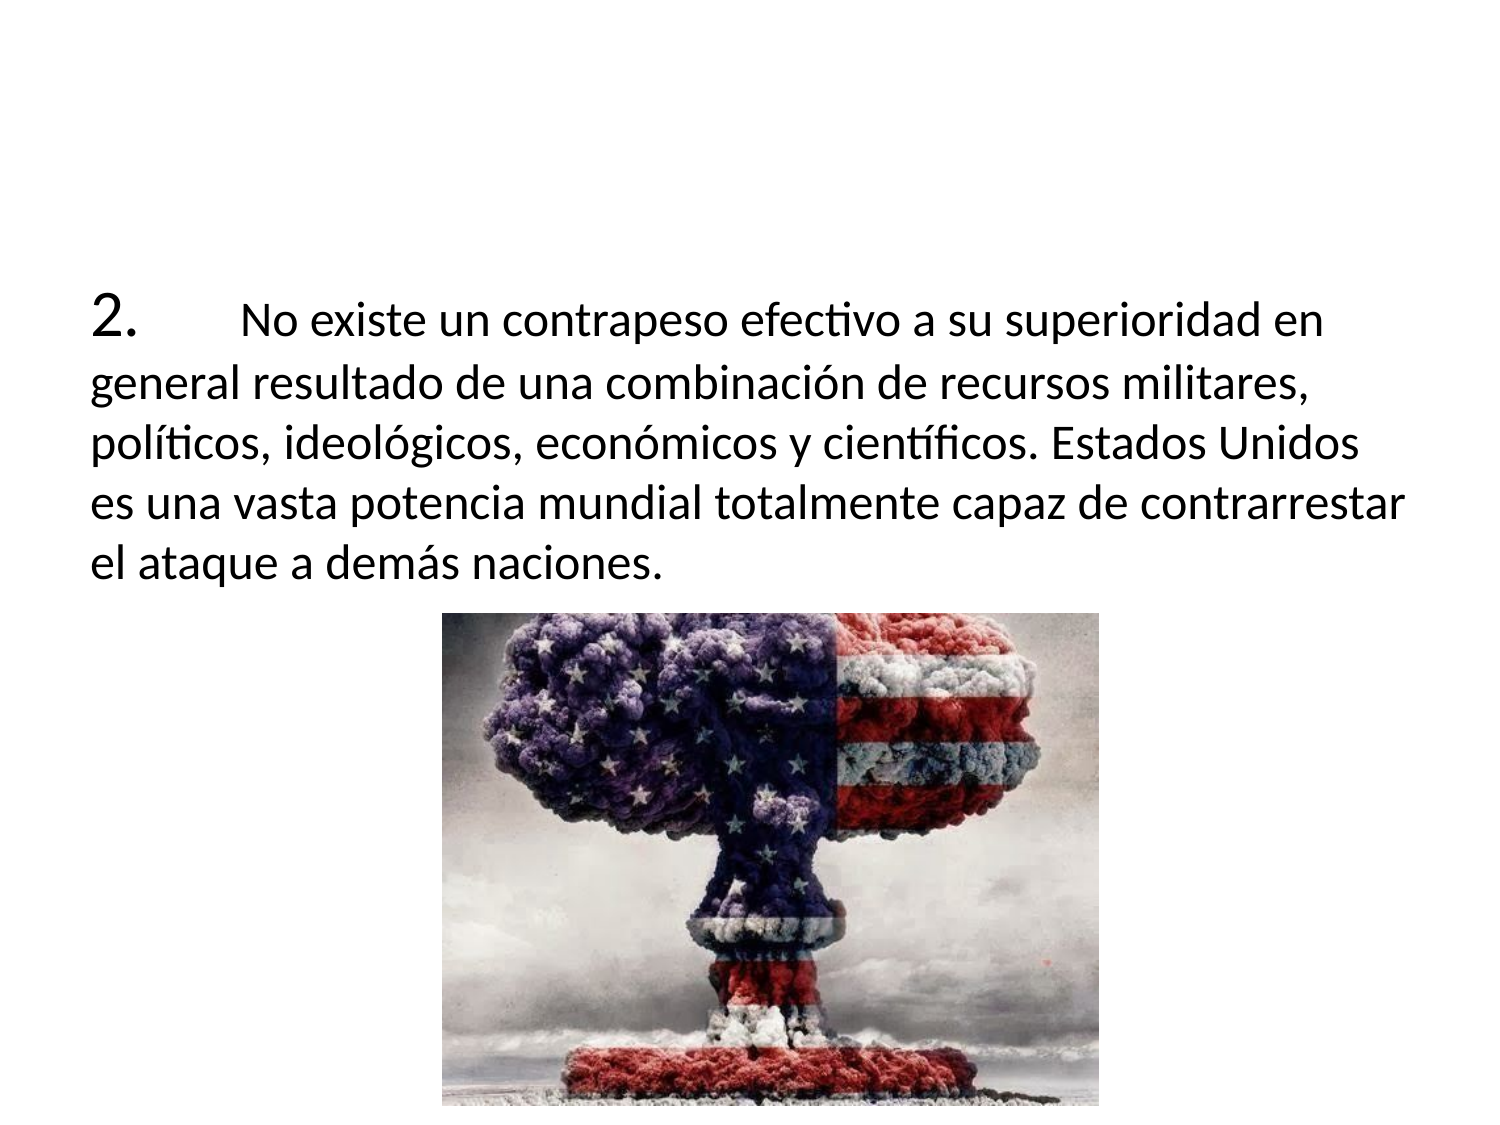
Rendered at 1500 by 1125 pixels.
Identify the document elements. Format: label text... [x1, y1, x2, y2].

picture [442, 613, 1099, 1106]
list 2. No existe un contrapeso efectivo a su superioridad en general resultado de una combinación de recursos militares, políticos, ideológicos, económicos y científicos. Estados Unidos es una vasta potencia mundial totalmente capaz de contrarrestar el ataque a demás naciones. [75, 262, 1425, 1005]
